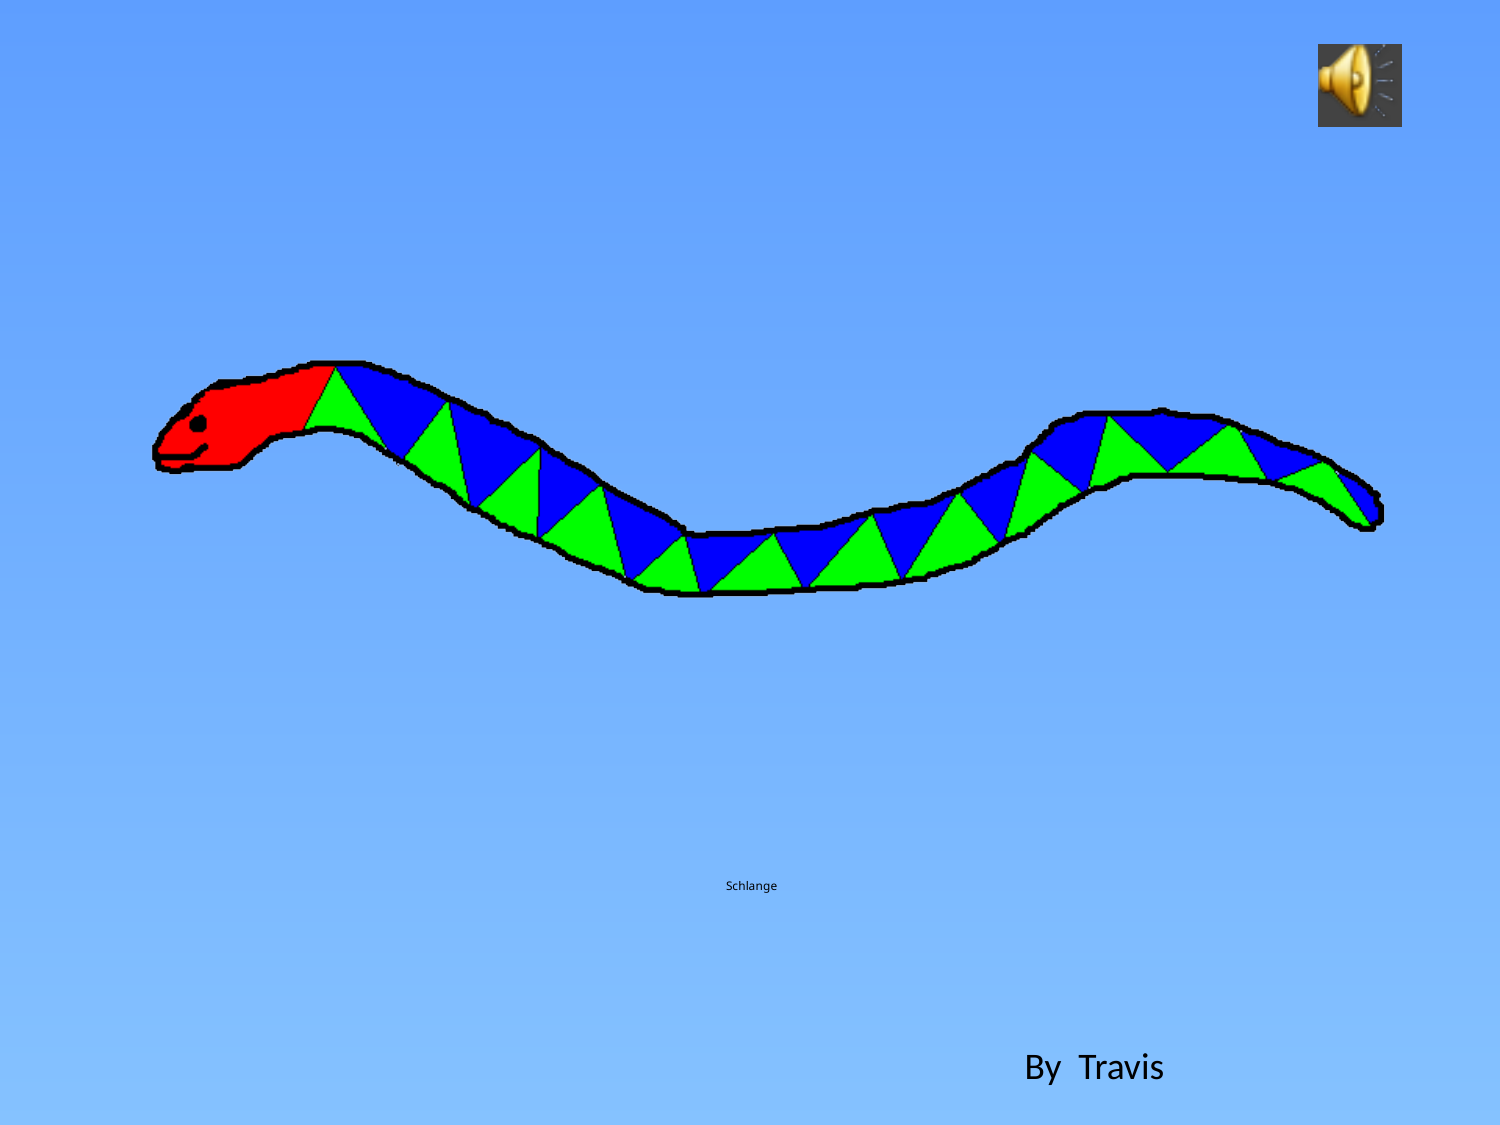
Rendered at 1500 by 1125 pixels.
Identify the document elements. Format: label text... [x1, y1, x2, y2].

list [124, 326, 1444, 632]
picture [1316, 42, 1403, 129]
text_box By Travis [1009, 1034, 1447, 1095]
title Schlange [76, 798, 1427, 987]
